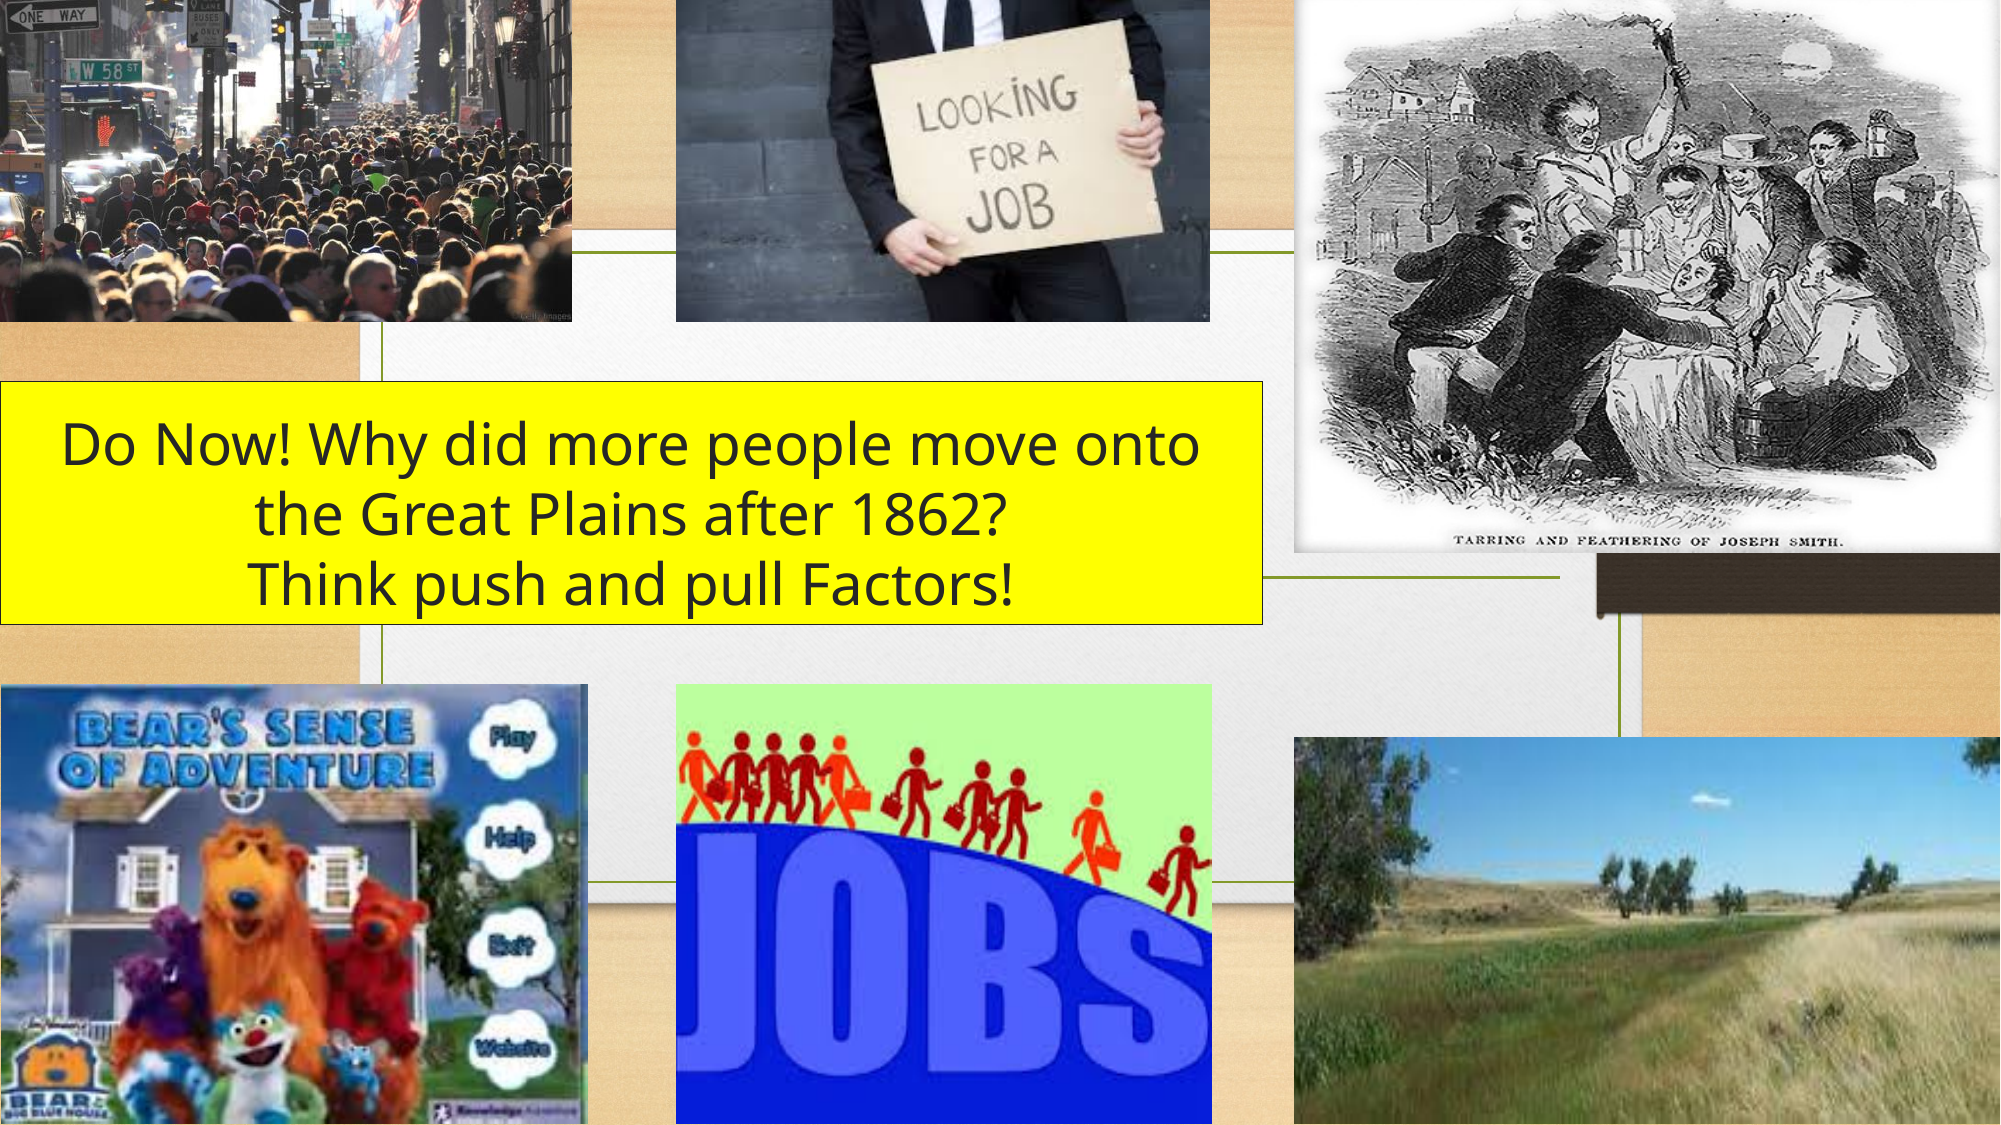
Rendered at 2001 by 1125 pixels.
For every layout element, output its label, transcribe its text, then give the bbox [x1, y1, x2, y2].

picture [0, 0, 2001, 1125]
title Do Now! Why did more people move onto the Great Plains after 1862? Think push and pull Factors! [0, 381, 1263, 625]
